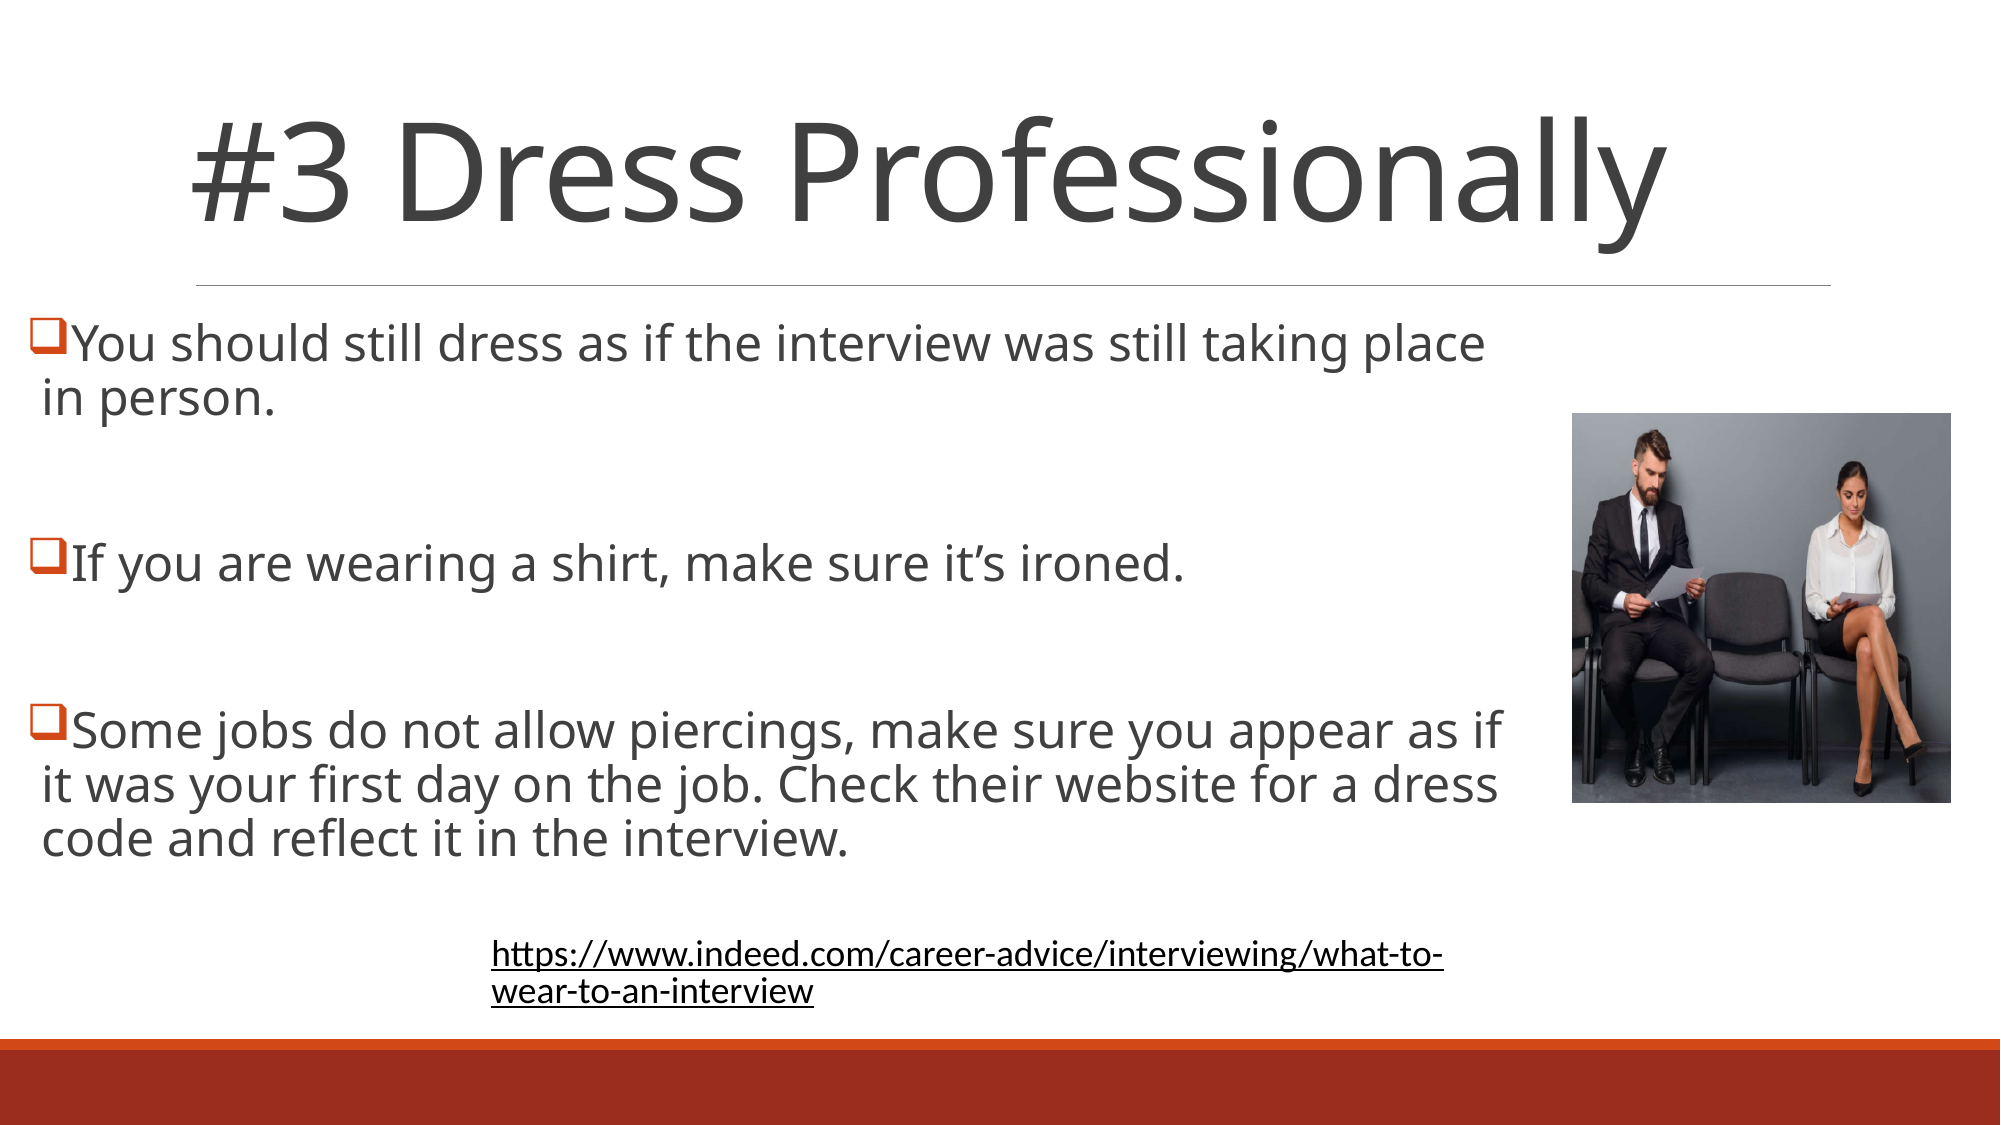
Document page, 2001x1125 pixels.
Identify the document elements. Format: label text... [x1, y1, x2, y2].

list You should still dress as if the interview was still taking place in person. If you are wearing a shirt, make sure it’s ironed. Some jobs do not allow piercings, make sure you appear as if it was your first day on the job. Check their website for a dress code and reflect it in the interview. [26, 310, 1524, 1070]
title #3 Dress Professionally [174, 19, 1825, 258]
text_box https://www.indeed.com/career-advice/interviewing/what-to-wear-to-an-interview [476, 921, 1478, 1026]
picture [1572, 413, 1952, 803]
